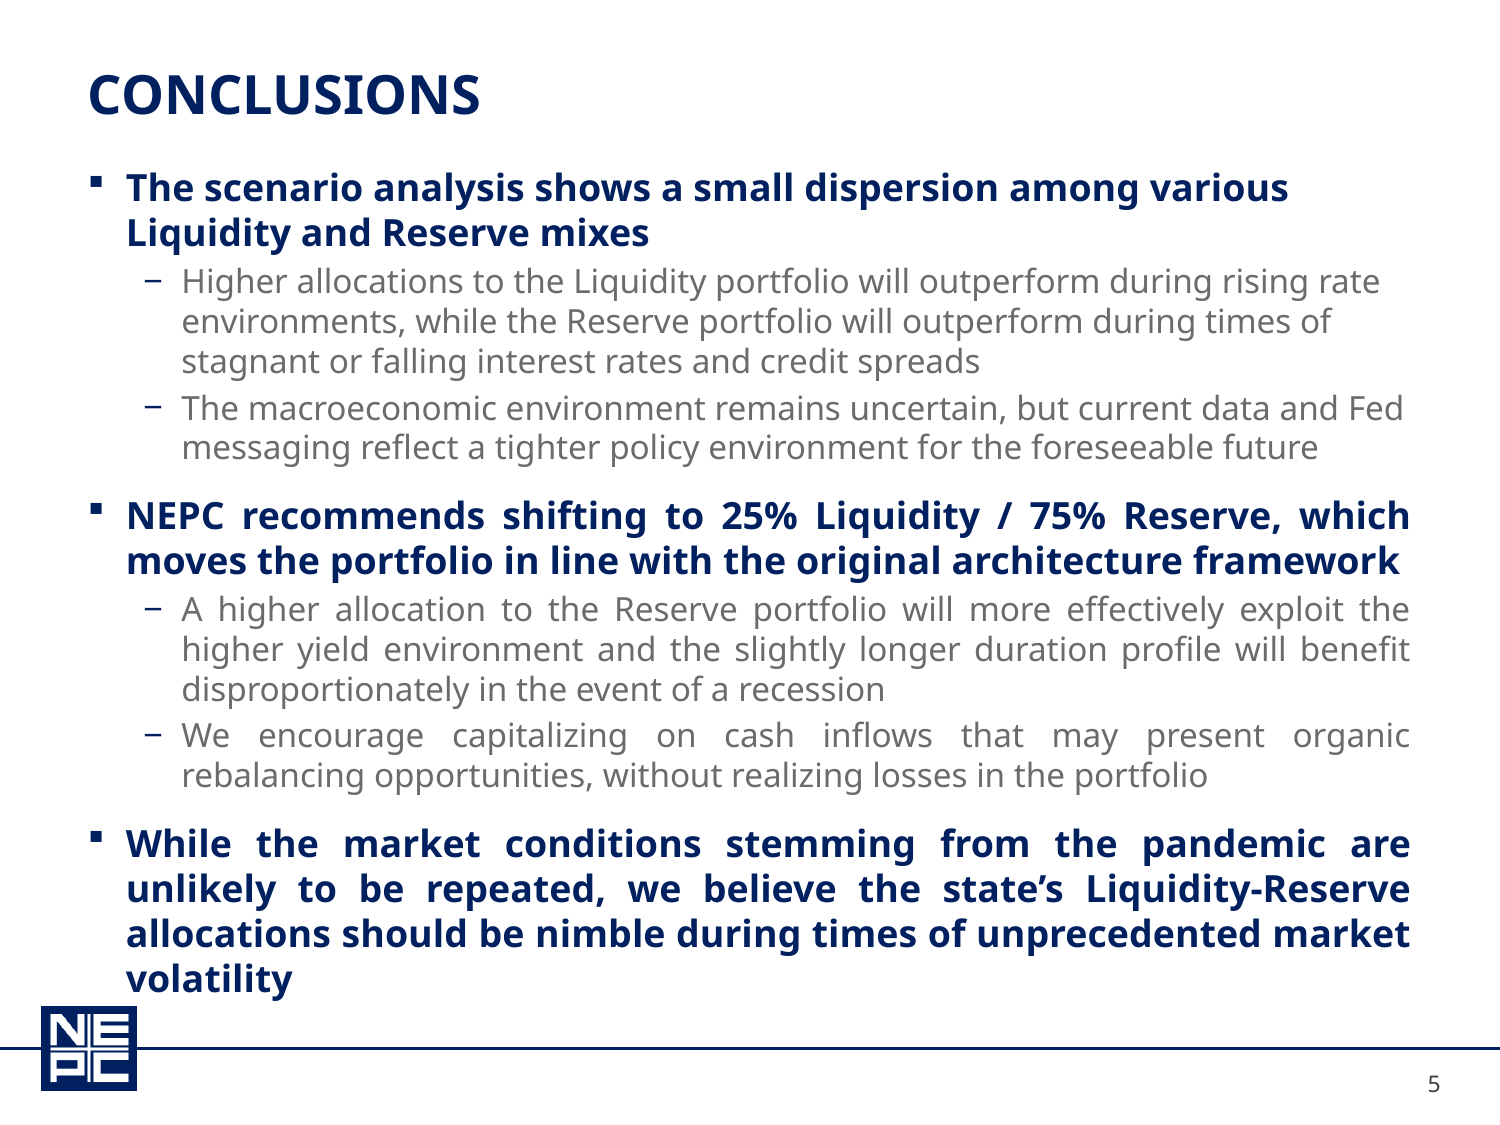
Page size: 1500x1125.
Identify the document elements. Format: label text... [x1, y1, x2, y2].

title Conclusions [87, 2, 1413, 126]
slide_number 5 [1321, 1073, 1456, 1109]
list The scenario analysis shows a small dispersion among various Liquidity and Reserve mixes Higher allocations to the Liquidity portfolio will outperform during rising rate environments, while the Reserve portfolio will outperform during times of stagnant or falling interest rates and credit spreads The macroeconomic environment remains uncertain, but current data and Fed messaging reflect a tighter policy environment for the foreseeable future NEPC recommends shifting to 25% Liquidity / 75% Reserve, which moves the portfolio in line with the original architecture framework A higher allocation to the Reserve portfolio will more effectively exploit the higher yield environment and the slightly longer duration profile will benefit disproportionately in the event of a recession We encourage capitalizing on cash inflows that may present organic rebalancing opportunities, without realizing losses in the portfolio While the market conditions stemming from the pandemic are unlikely to be repeated, we believe the state’s Liquidity-Reserve allocations should be nimble during times of unprecedented market volatility [87, 156, 1413, 938]
picture [41, 1006, 137, 1091]
